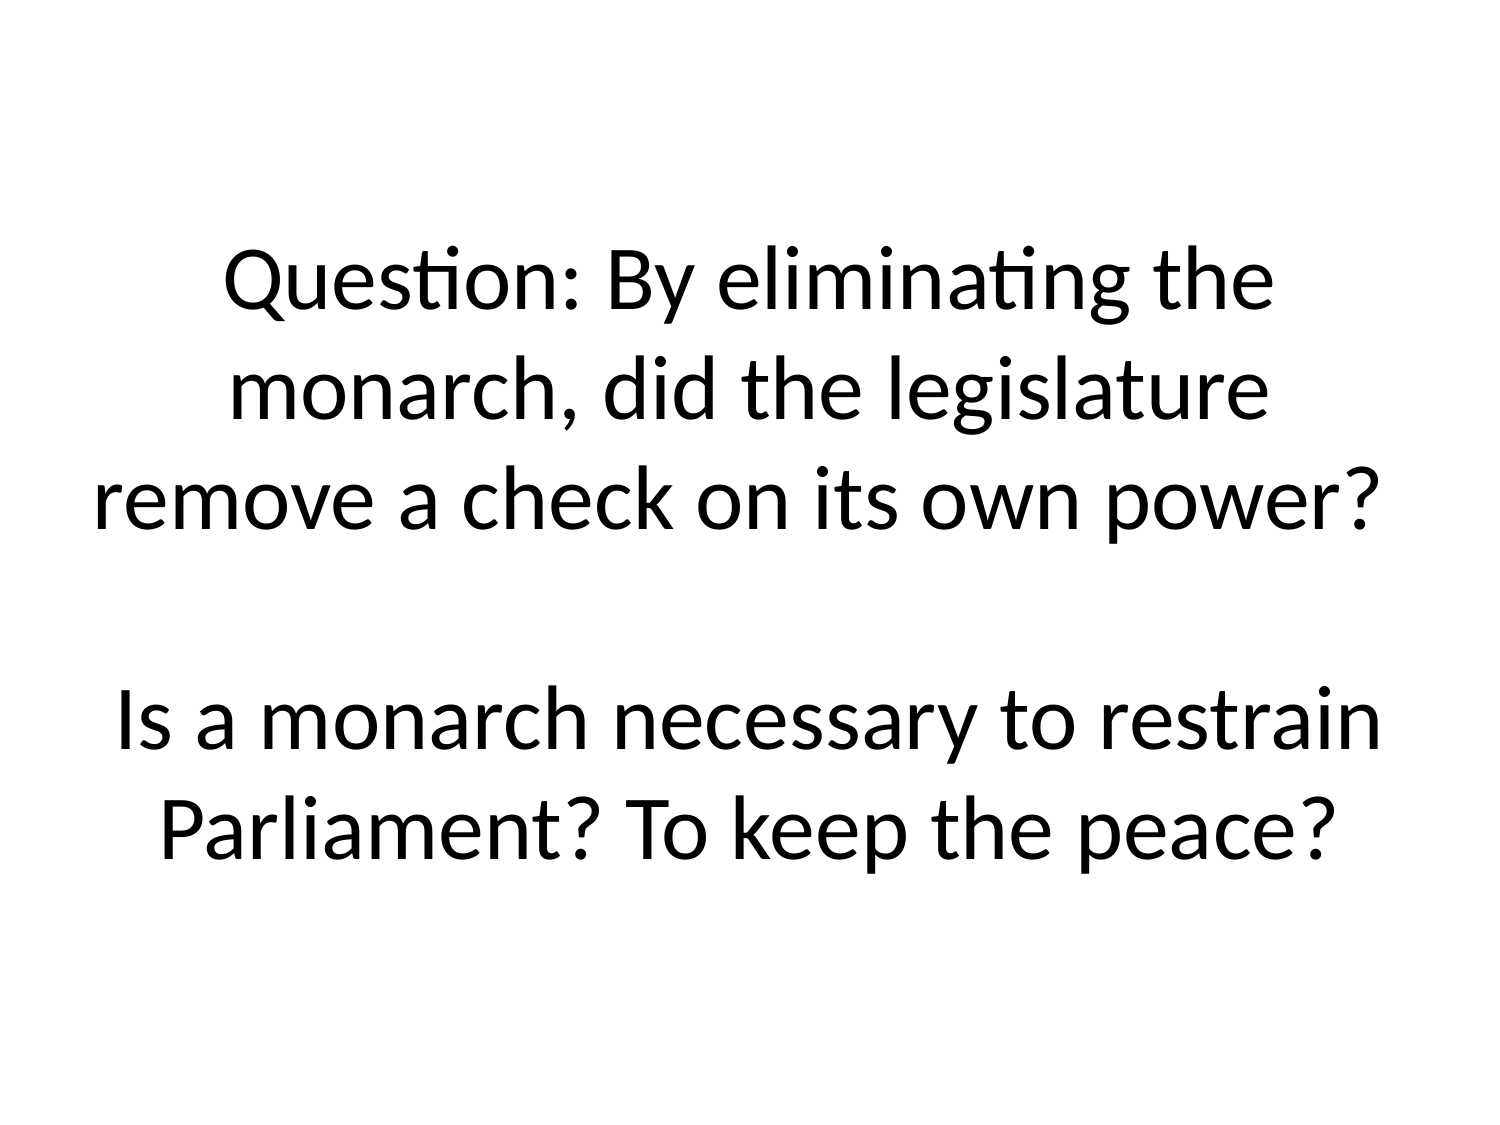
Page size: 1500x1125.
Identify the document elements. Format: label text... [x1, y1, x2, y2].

title Question: By eliminating the monarch, did the legislature remove a check on its own power? Is a monarch necessary to restrain Parliament? To keep the peace? [74, 44, 1426, 1051]
